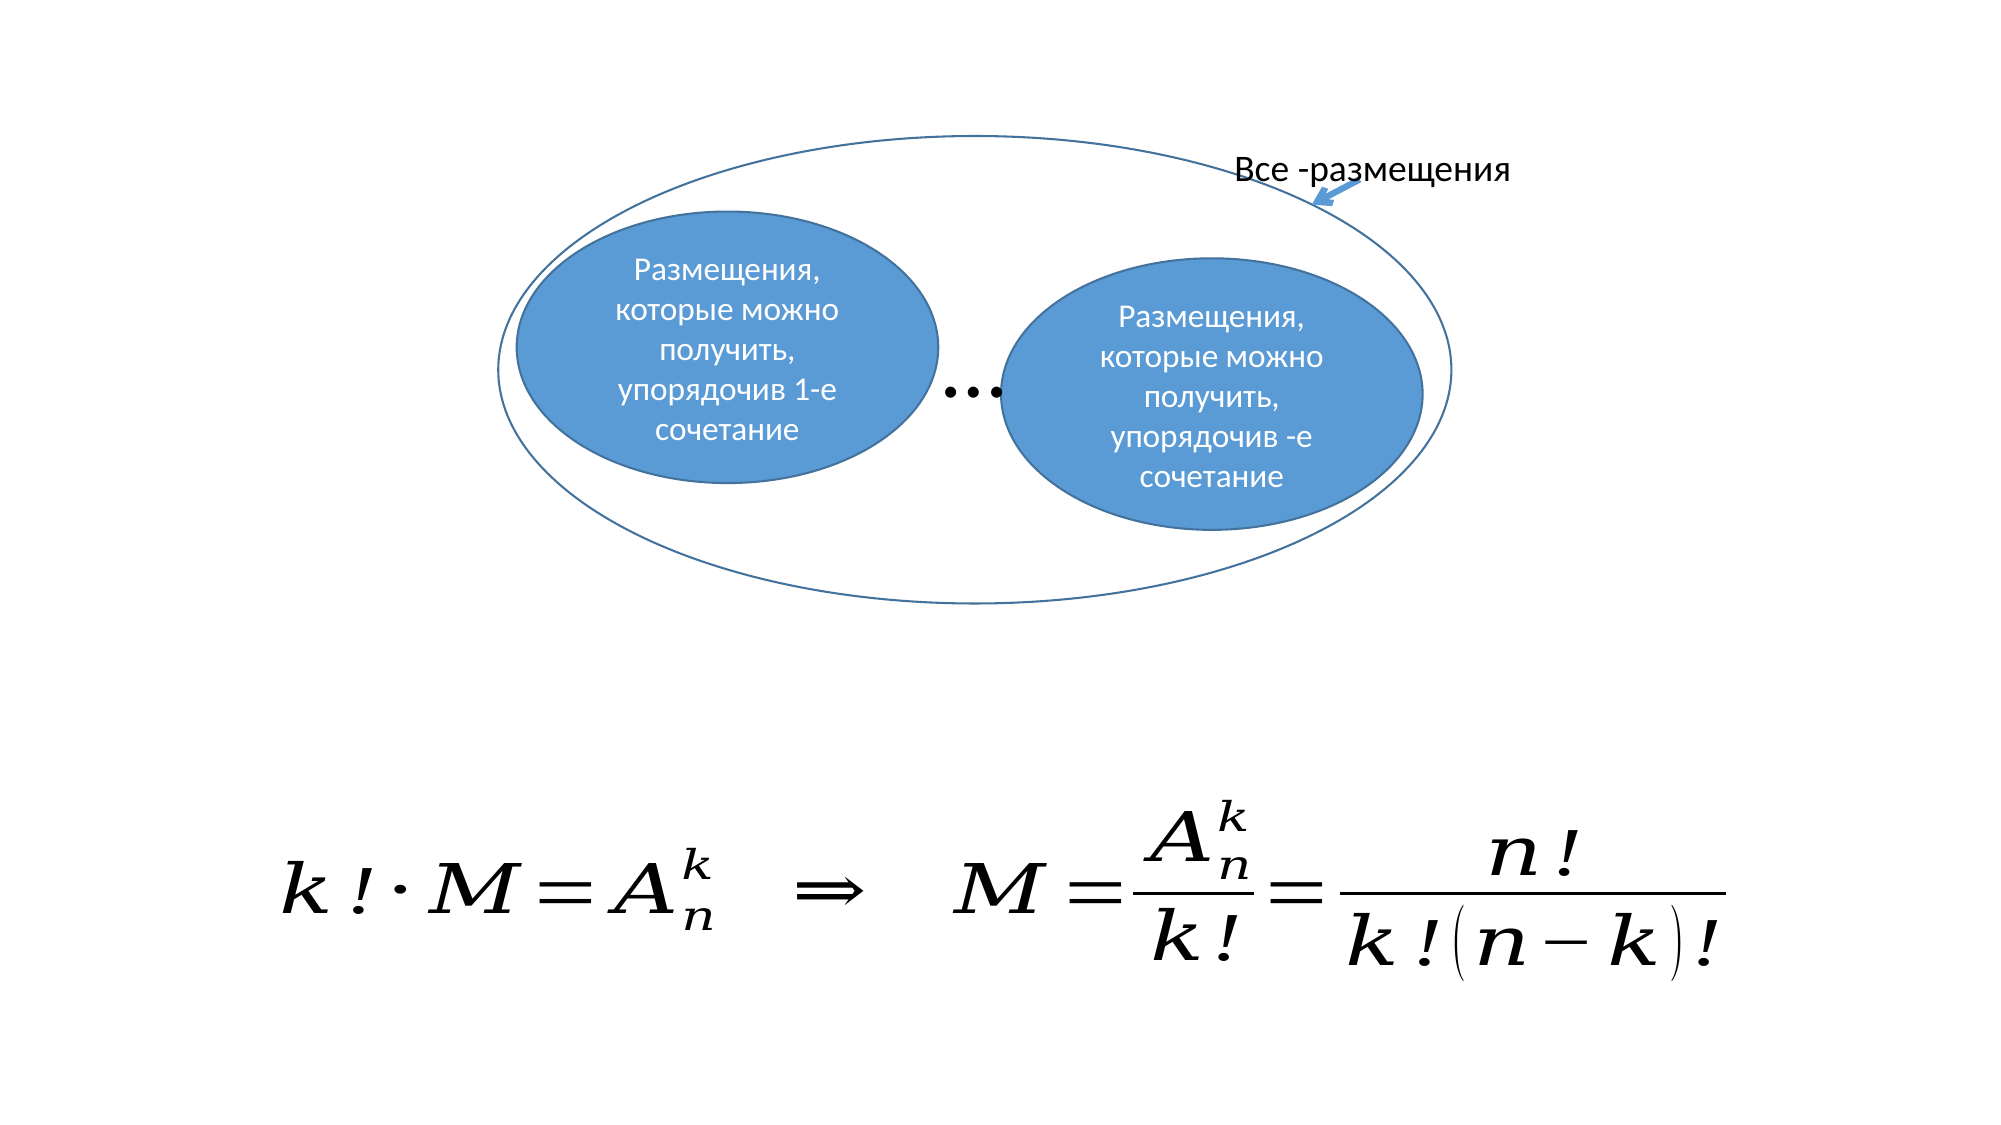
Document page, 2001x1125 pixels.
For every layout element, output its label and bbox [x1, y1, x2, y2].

text_box [498, 136, 1502, 604]
